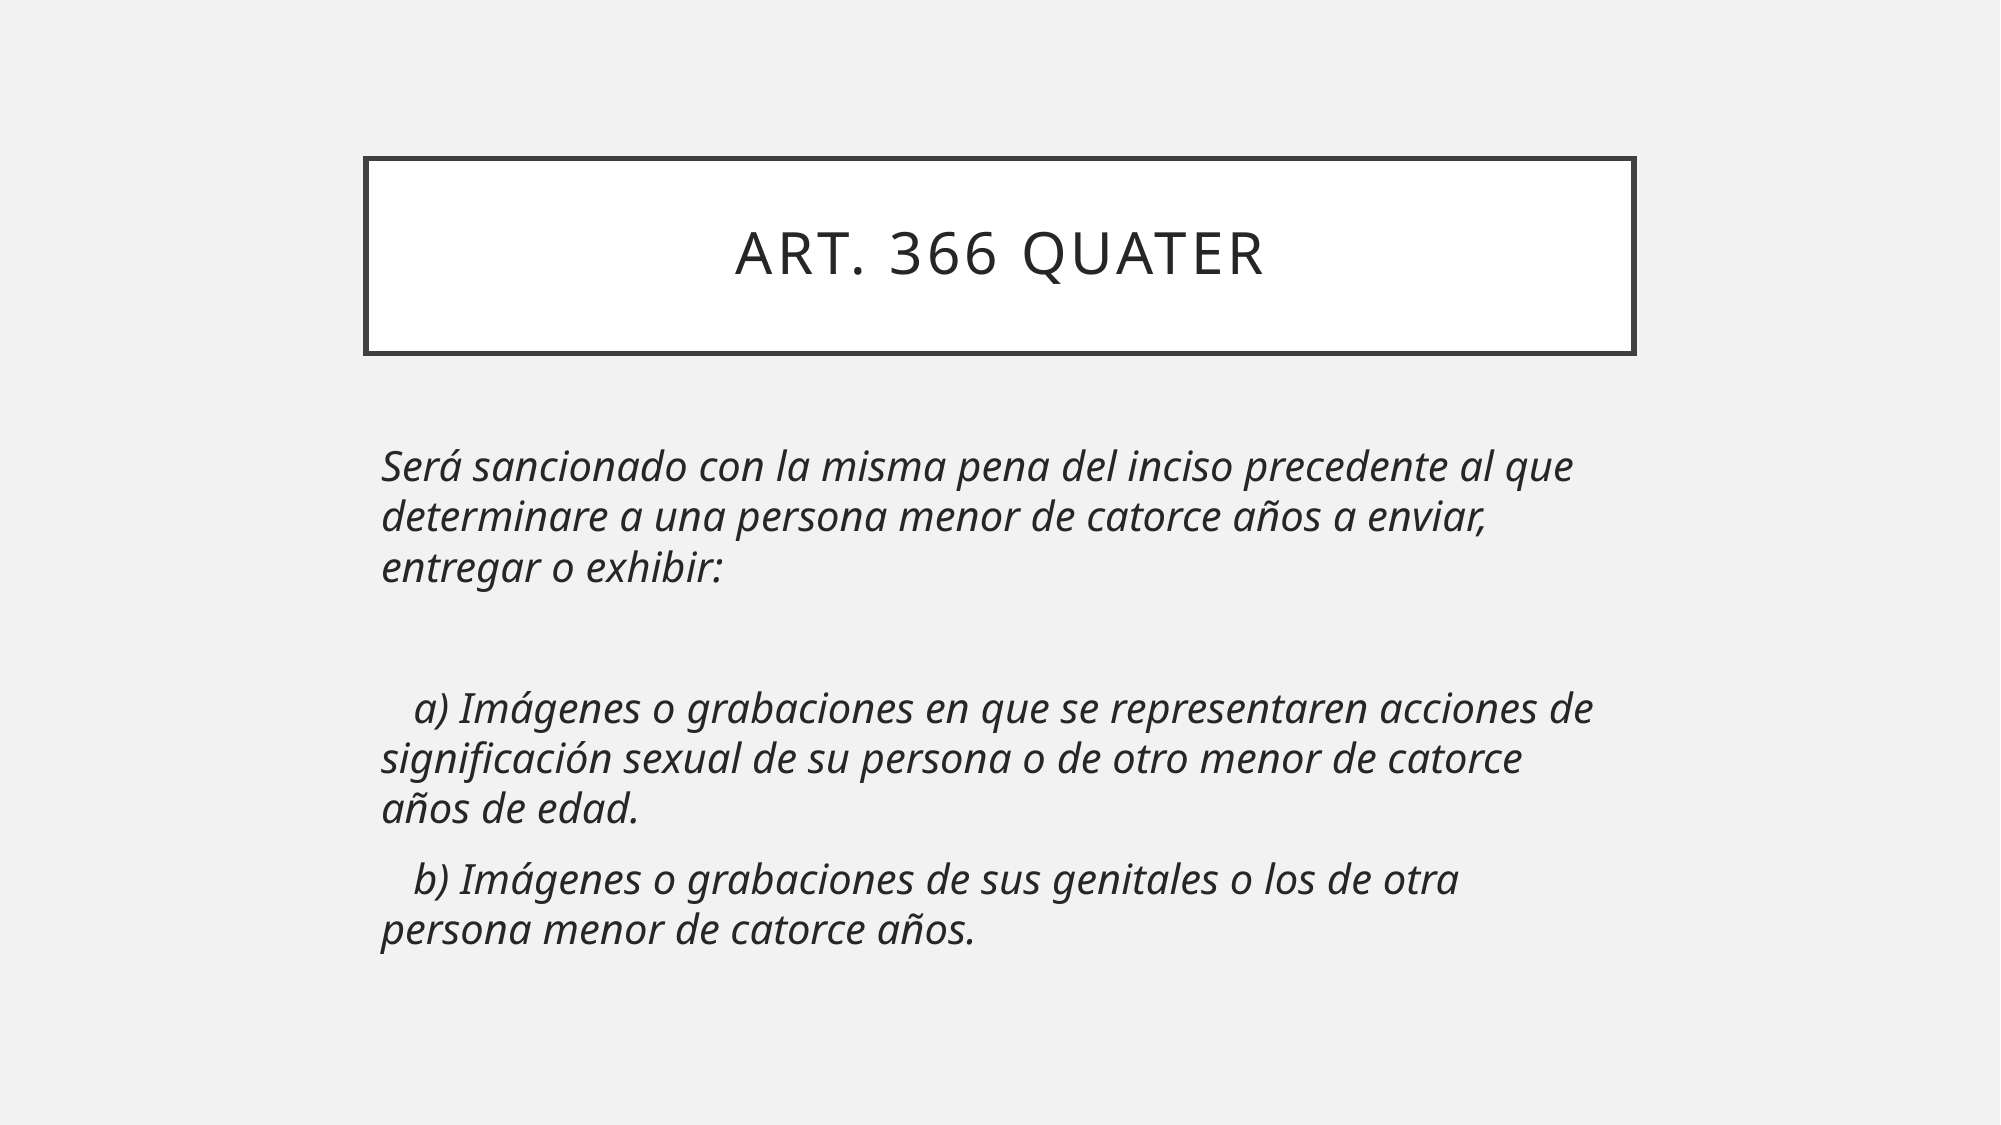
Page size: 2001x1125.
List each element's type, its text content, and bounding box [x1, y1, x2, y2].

list Será sancionado con la misma pena del inciso precedente al que determinare a una persona menor de catorce años a enviar, entregar o exhibir: a) Imágenes o grabaciones en que se representaren acciones de significación sexual de su persona o de otro menor de catorce años de edad. b) Imágenes o grabaciones de sus genitales o los de otra persona menor de catorce años. [366, 432, 1634, 942]
title ART. 366 QUATER [363, 156, 1637, 356]
